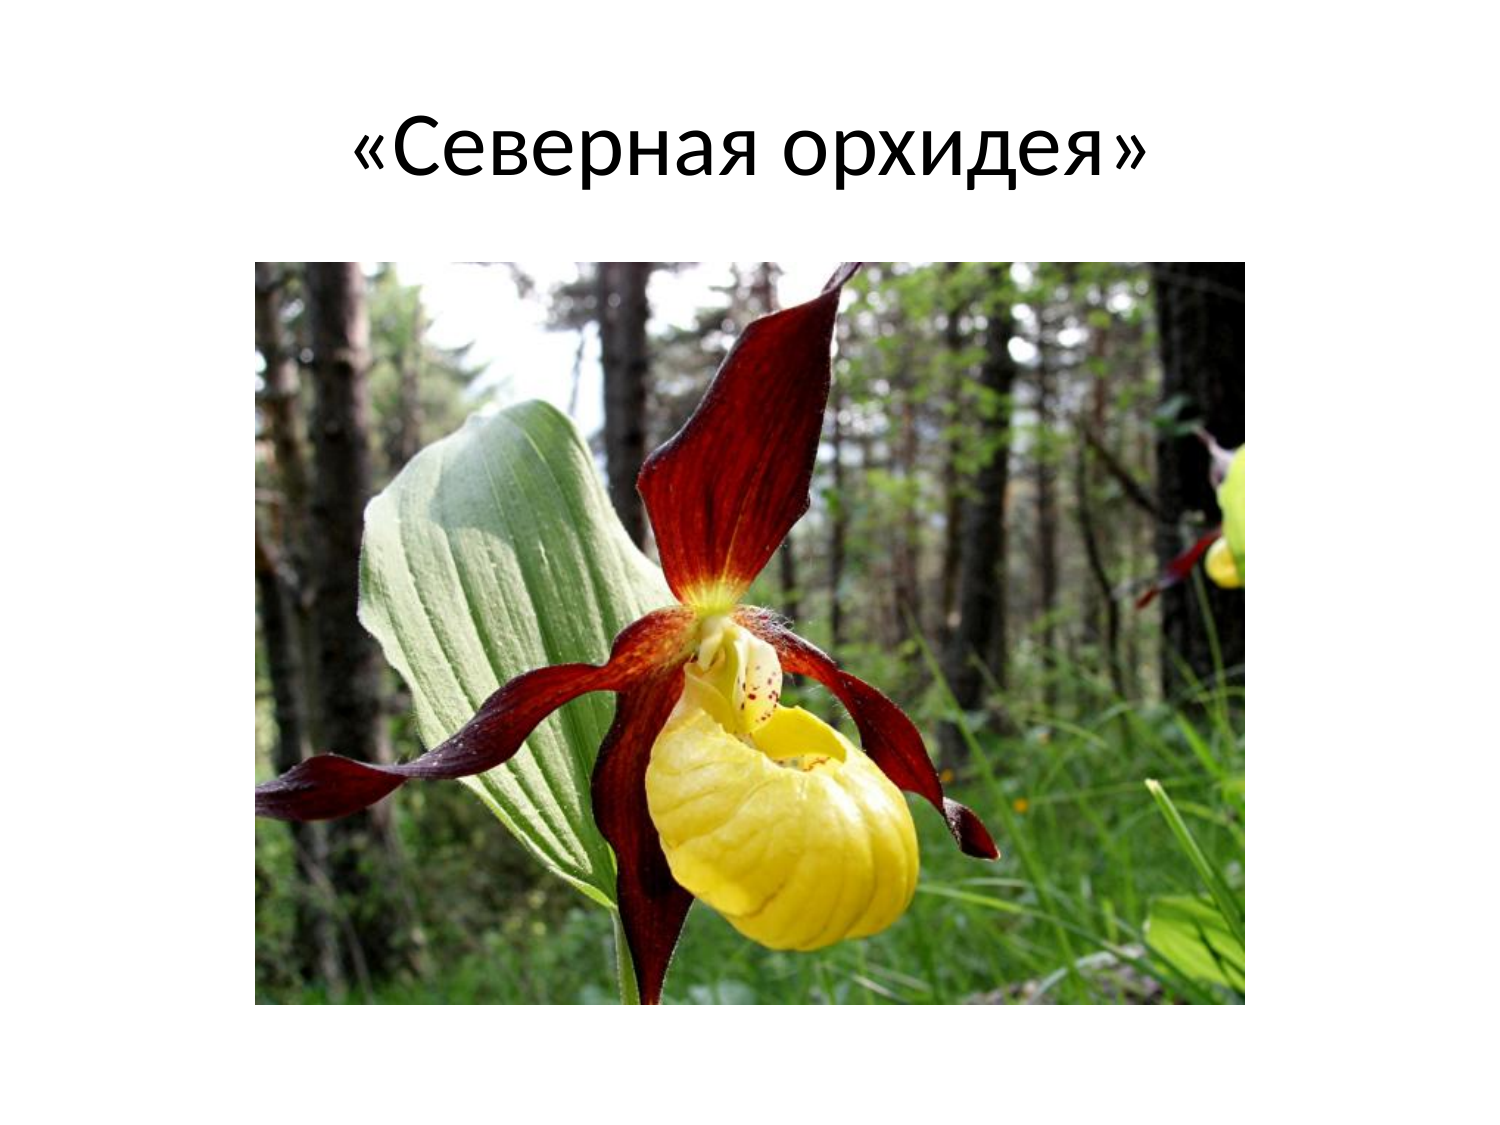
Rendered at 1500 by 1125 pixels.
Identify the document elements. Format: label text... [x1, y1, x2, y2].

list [254, 262, 1246, 1006]
title «Северная орхидея» [75, 45, 1425, 233]
